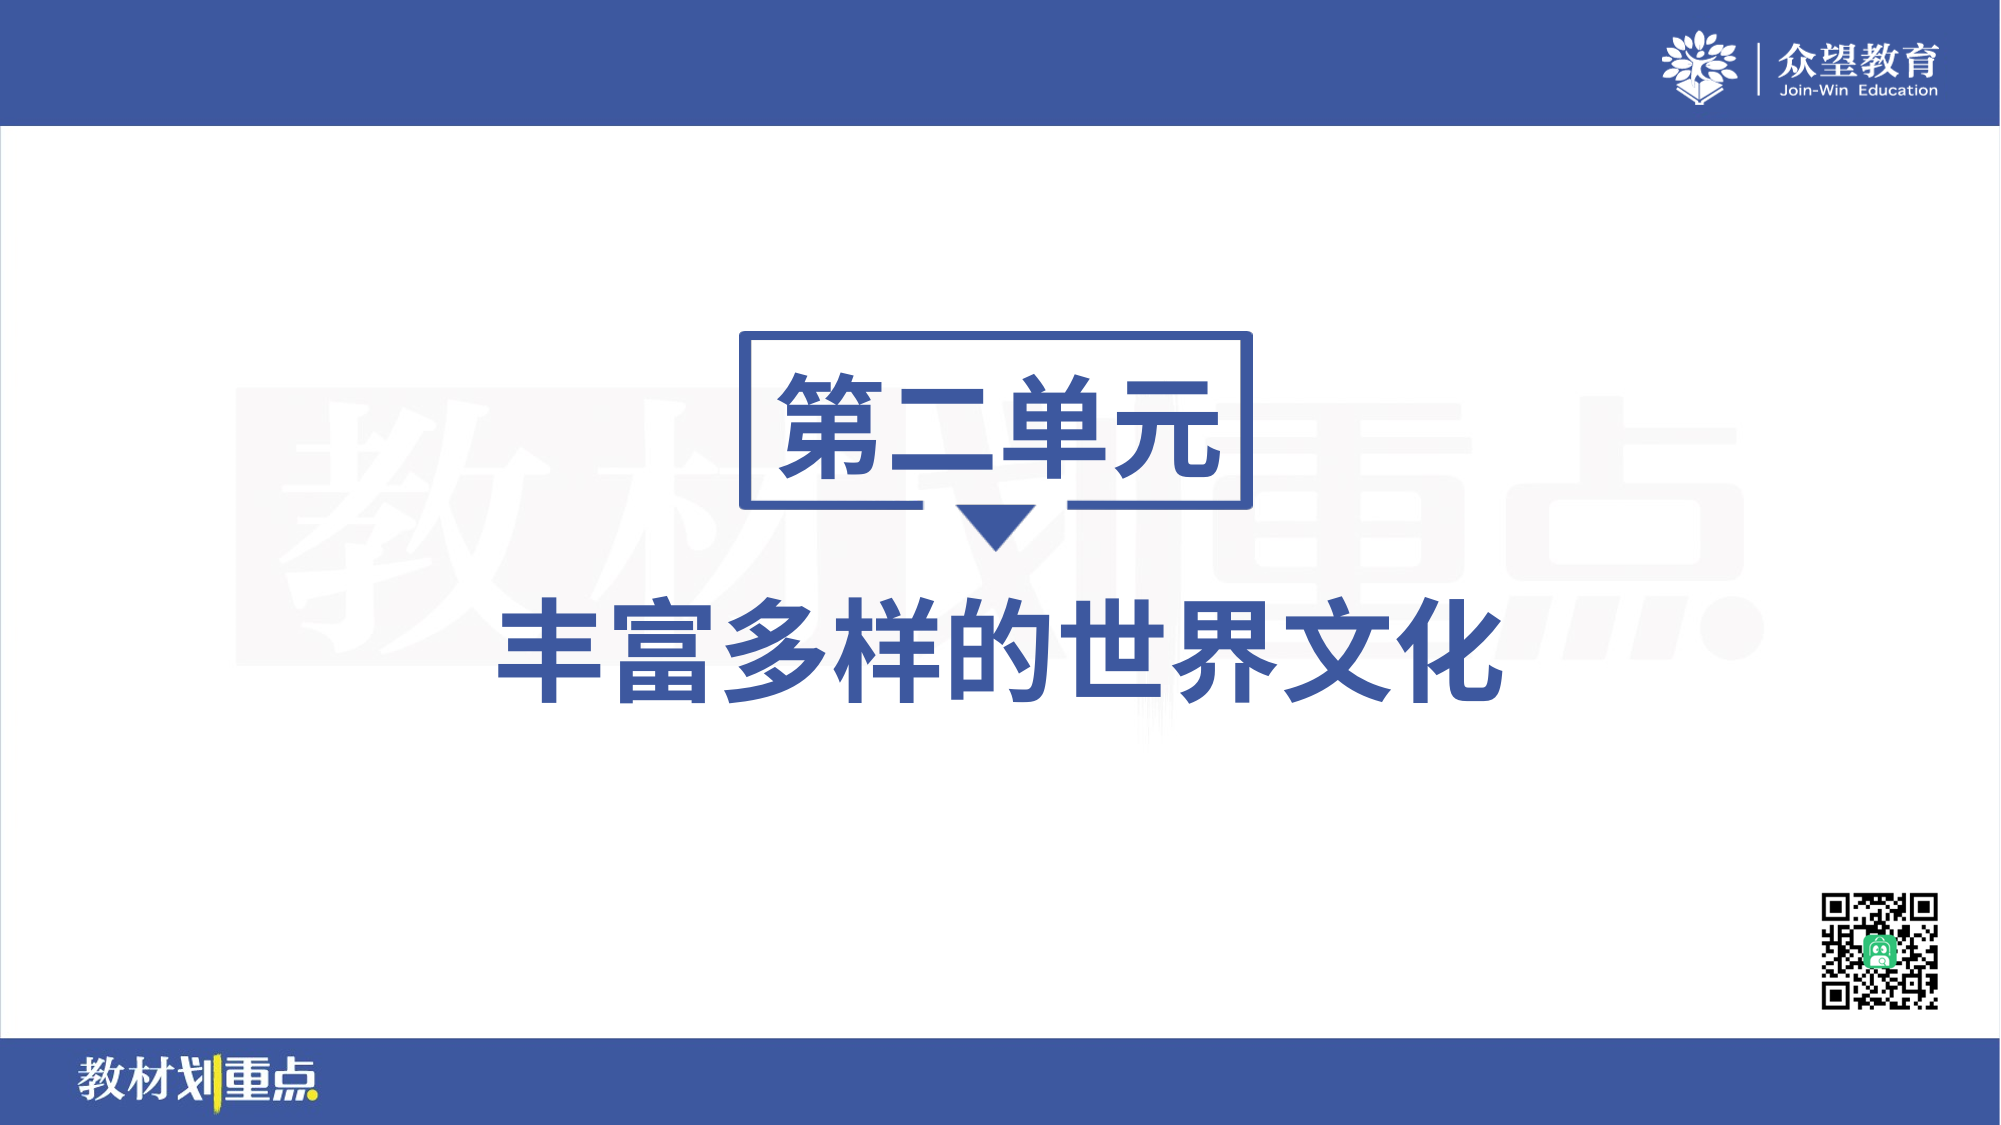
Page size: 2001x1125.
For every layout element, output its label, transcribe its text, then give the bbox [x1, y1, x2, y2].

text_box 丰富多样的世界文化 [199, 578, 1800, 927]
picture [0, 0, 2000, 1125]
text_box 第二单元 [1253, 343, 1259, 503]
